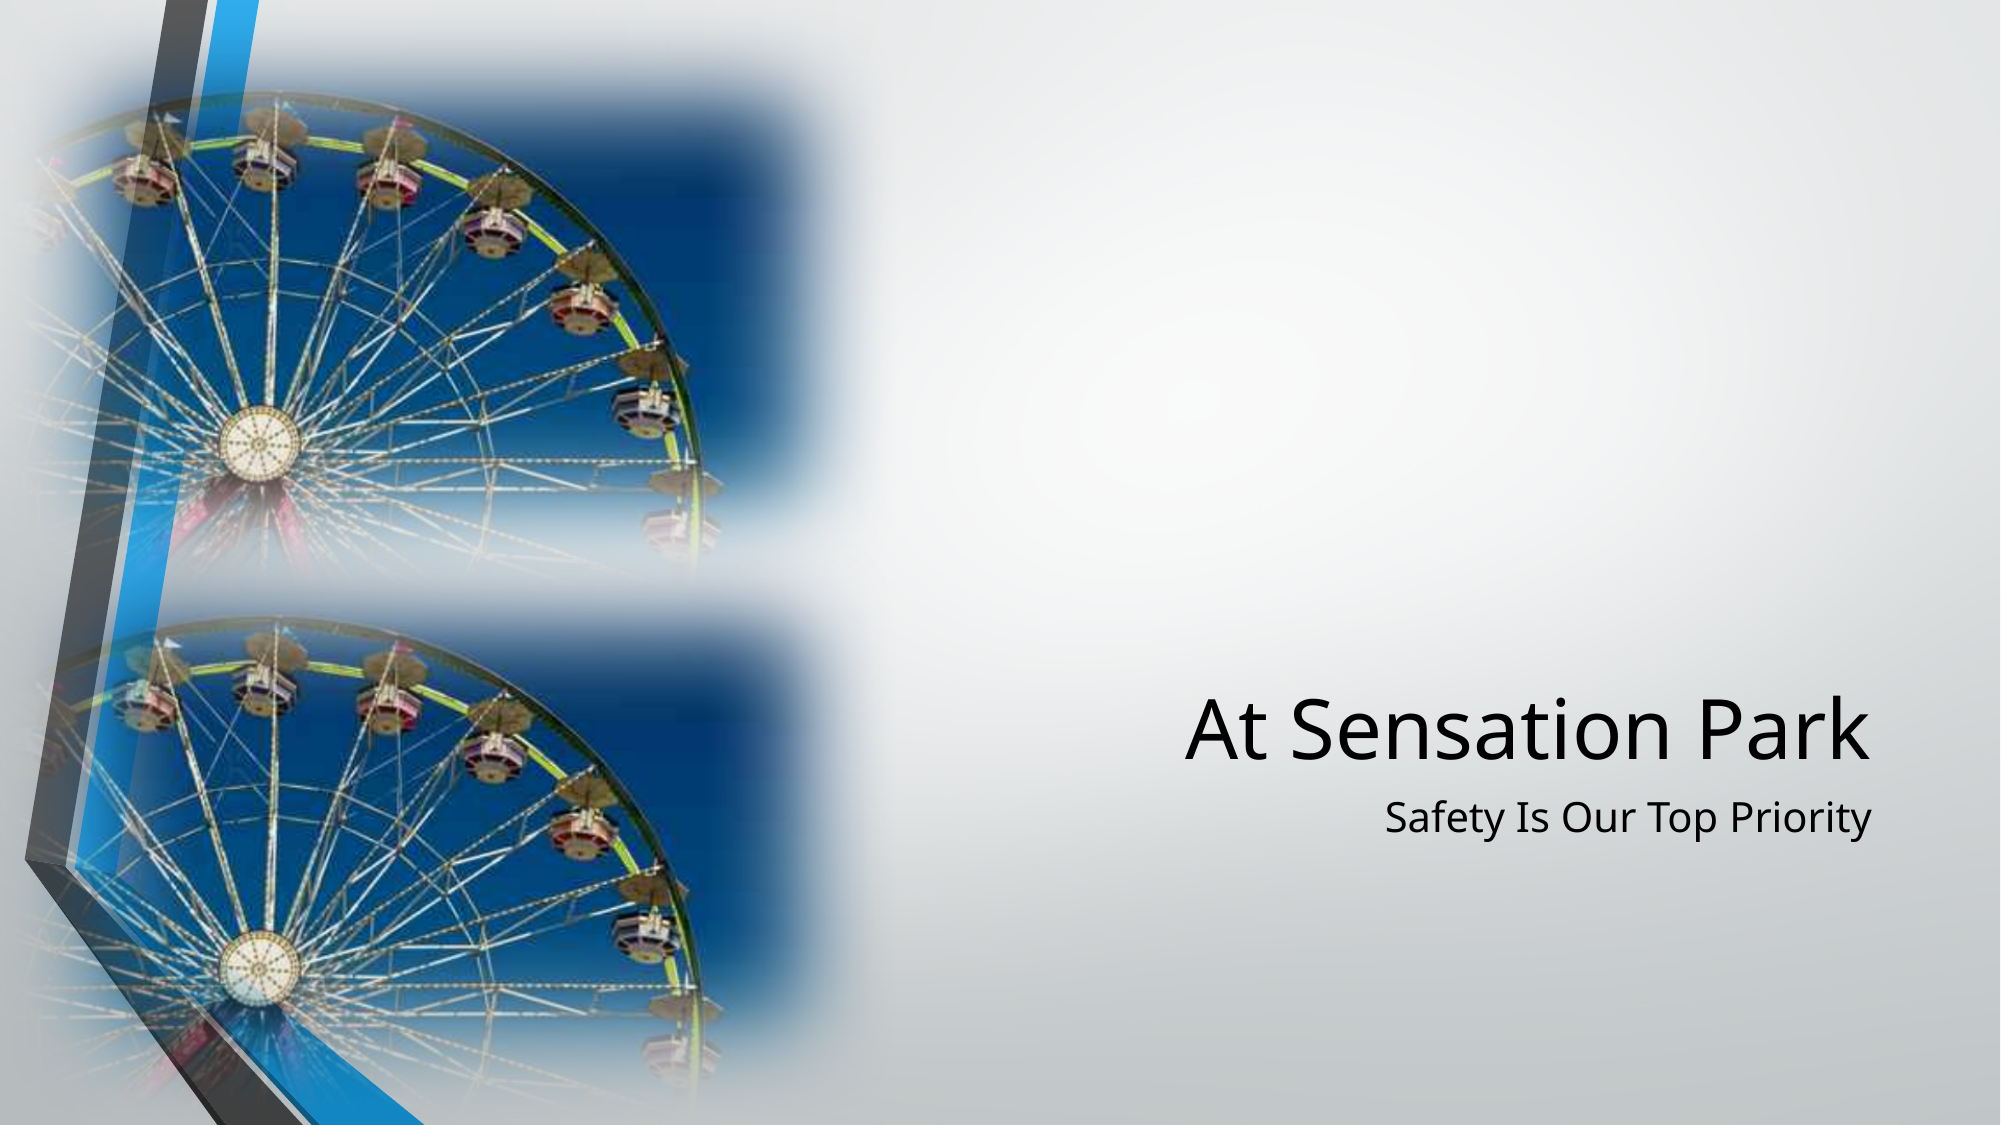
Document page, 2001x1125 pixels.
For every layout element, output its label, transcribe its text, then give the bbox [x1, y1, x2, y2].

list Safety Is Our Top Priority [904, 783, 1887, 925]
title At Sensation Park [904, 437, 1887, 783]
picture [0, 0, 904, 1125]
